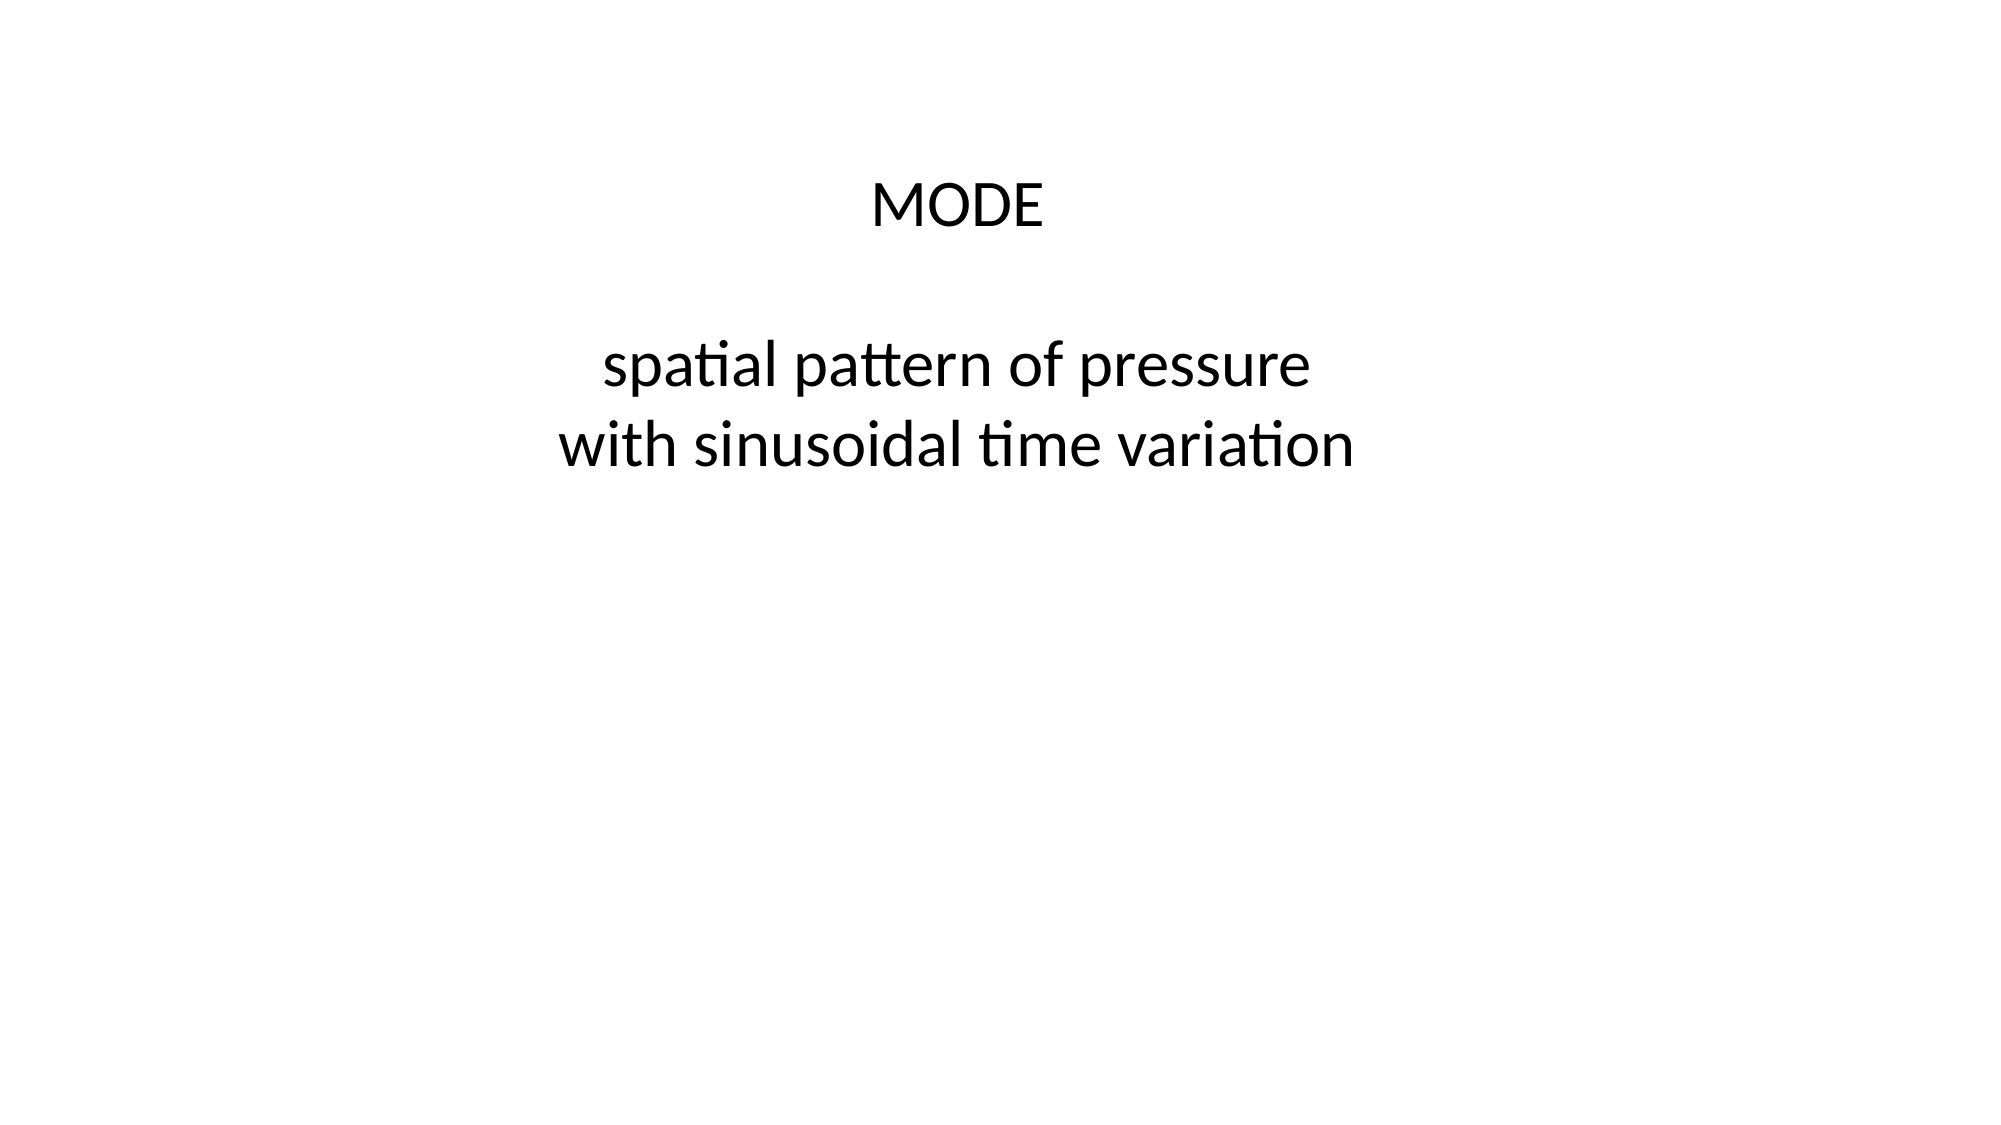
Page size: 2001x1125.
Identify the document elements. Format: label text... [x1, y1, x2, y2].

text_box MODE spatial pattern of pressure with sinusoidal time variation [543, 152, 1372, 487]
